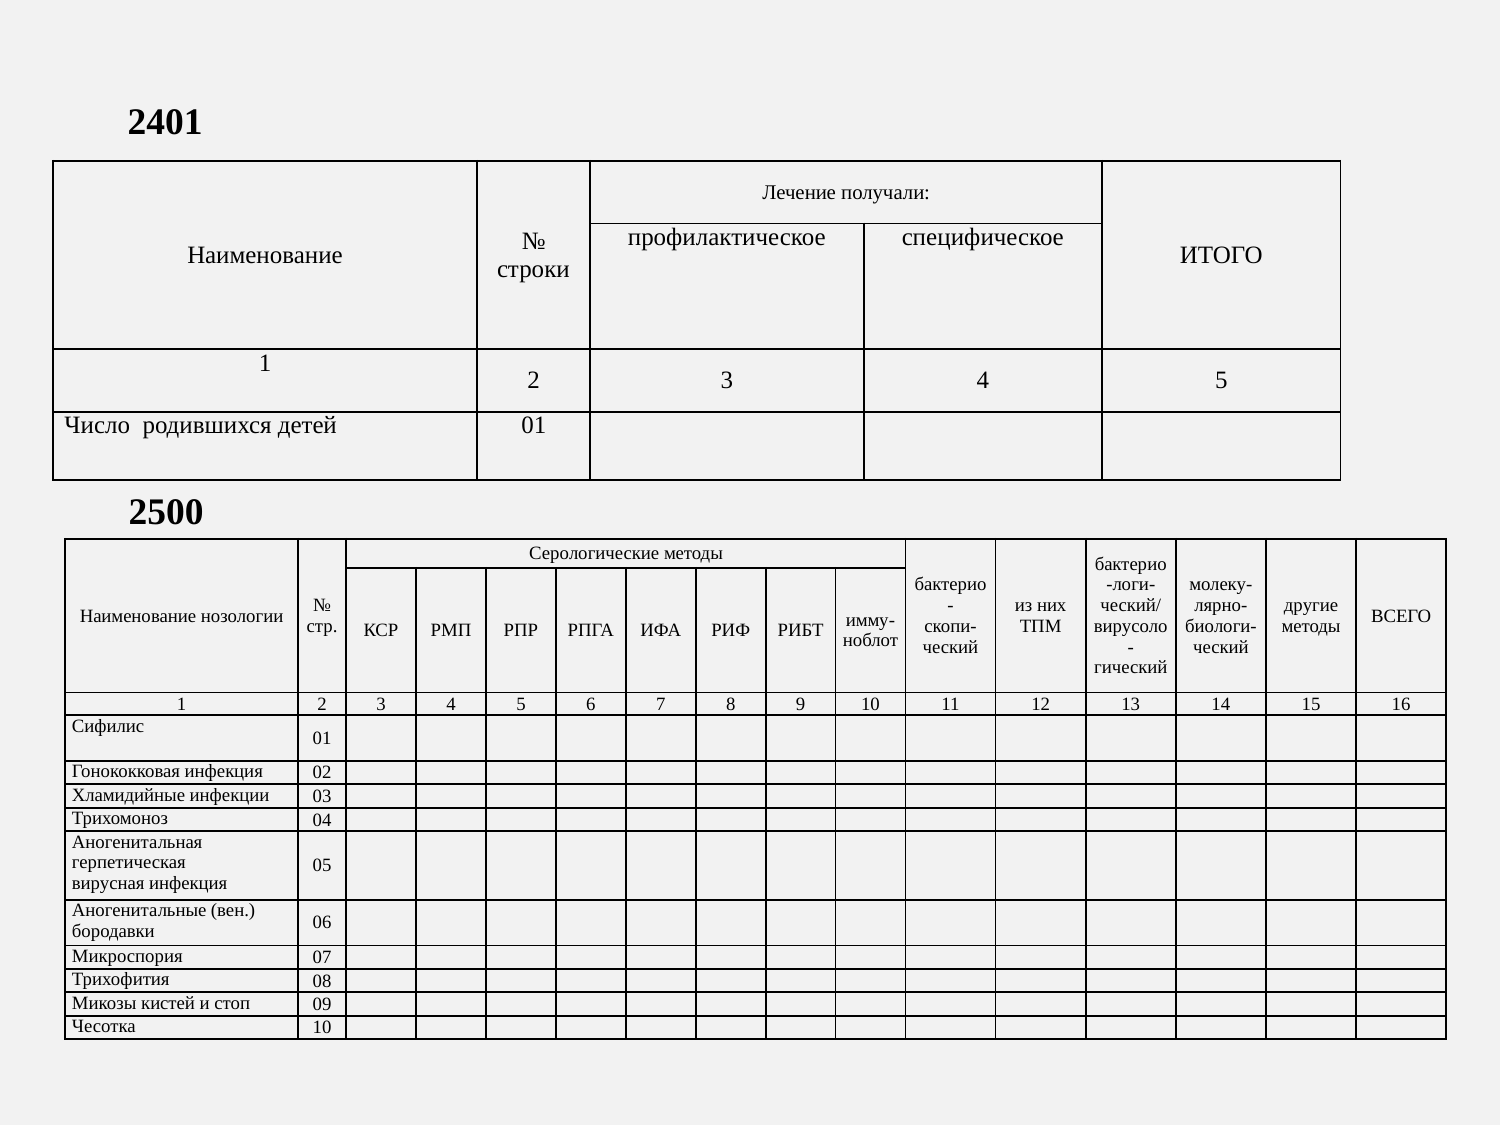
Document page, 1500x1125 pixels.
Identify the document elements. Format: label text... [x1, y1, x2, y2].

table_cell [487, 832, 555, 899]
table_cell [1357, 832, 1445, 899]
table_cell [906, 970, 995, 991]
table_cell 07 [299, 946, 345, 968]
table_cell 05 [299, 832, 345, 899]
table_cell ИФА [627, 569, 695, 692]
table_cell [836, 832, 905, 899]
table_cell [591, 413, 863, 479]
table_cell [627, 716, 695, 760]
table_cell [1103, 413, 1340, 479]
table_cell [697, 832, 765, 899]
table_cell [1357, 809, 1445, 830]
table_cell [767, 716, 835, 760]
table_cell специфическое [865, 224, 1101, 348]
table_cell [487, 762, 555, 783]
table_cell [347, 970, 415, 991]
table_cell 12 [996, 693, 1085, 714]
table_header Серологические методы [347, 540, 905, 567]
table_cell [487, 809, 555, 830]
table_cell Сифилис [66, 716, 297, 760]
table_cell [906, 901, 995, 945]
table_cell [627, 970, 695, 991]
table_header другие методы [1267, 540, 1355, 692]
table_cell [906, 832, 995, 899]
table_cell [417, 901, 485, 945]
table_cell 06 [299, 901, 345, 945]
text_box 2500 [113, 479, 219, 540]
table_header № стр. [299, 540, 345, 692]
table_cell 13 [1087, 693, 1175, 714]
table_cell [1177, 716, 1265, 760]
table_cell [1177, 1017, 1265, 1038]
table_cell [627, 762, 695, 783]
table_cell [557, 762, 625, 783]
table_cell [1177, 832, 1265, 899]
table_cell [1177, 809, 1265, 830]
table_cell [487, 1017, 555, 1038]
table_cell [1267, 970, 1355, 991]
table_cell [557, 1017, 625, 1038]
table_cell [627, 901, 695, 945]
table_header Наименование [54, 162, 476, 348]
table_cell Хламидийные инфекции [66, 785, 297, 807]
table_cell [697, 901, 765, 945]
table_cell [906, 809, 995, 830]
table_cell [996, 832, 1085, 899]
table_cell [697, 716, 765, 760]
table_cell [906, 785, 995, 807]
table_cell [417, 993, 485, 1015]
table_cell 3 [591, 350, 863, 411]
table_cell имму-ноблот [836, 569, 905, 692]
table_header № строки [478, 162, 589, 348]
table_cell Аногенитальная герпетическая вирусная инфекция [66, 832, 297, 899]
table_cell [996, 946, 1085, 968]
table_cell [1357, 901, 1445, 945]
table_cell [836, 970, 905, 991]
table_cell [1357, 946, 1445, 968]
table_cell [1357, 785, 1445, 807]
table_cell [347, 762, 415, 783]
table_cell [487, 993, 555, 1015]
table_cell КСР [347, 569, 415, 692]
table_cell [347, 901, 415, 945]
table_cell [1087, 970, 1175, 991]
table_cell [557, 946, 625, 968]
table_cell [906, 946, 995, 968]
table_cell [347, 809, 415, 830]
table_cell [417, 1017, 485, 1038]
table_cell [1357, 762, 1445, 783]
table_cell 1 [66, 693, 297, 714]
table_cell [347, 832, 415, 899]
table_cell [906, 762, 995, 783]
table_cell [417, 970, 485, 991]
table_cell [487, 785, 555, 807]
table_cell 1 [54, 350, 476, 411]
table_cell профилактическое [591, 224, 863, 348]
table_cell [627, 785, 695, 807]
table_cell [557, 832, 625, 899]
table_cell РПР [487, 569, 555, 692]
table_cell [996, 809, 1085, 830]
table_cell 5 [487, 693, 555, 714]
table_header ВСЕГО [1357, 540, 1445, 692]
table_cell [557, 785, 625, 807]
table_cell [1087, 946, 1175, 968]
table_cell [627, 993, 695, 1015]
table_cell [767, 832, 835, 899]
table_cell 6 [557, 693, 625, 714]
table_cell 4 [417, 693, 485, 714]
table_cell 16 [1357, 693, 1445, 714]
table_cell [1087, 762, 1175, 783]
table_cell [697, 993, 765, 1015]
table_cell [1267, 785, 1355, 807]
table_cell 09 [299, 993, 345, 1015]
table_cell [1177, 785, 1265, 807]
table_cell [487, 970, 555, 991]
table_cell [1087, 785, 1175, 807]
table_cell Трихофития [66, 970, 297, 991]
table_cell [347, 993, 415, 1015]
table_cell РПГА [557, 569, 625, 692]
table_cell 02 [299, 762, 345, 783]
table_cell [347, 946, 415, 968]
table_header бактерио-логи-ческий/ вирусоло- гический [1087, 540, 1175, 692]
table_cell [767, 809, 835, 830]
table_cell [627, 809, 695, 830]
table_cell [347, 785, 415, 807]
title [75, 50, 1425, 138]
table_cell [417, 716, 485, 760]
table_cell [557, 716, 625, 760]
table_cell [487, 946, 555, 968]
table_cell [1267, 809, 1355, 830]
table_cell 3 [347, 693, 415, 714]
table_cell [906, 993, 995, 1015]
table_cell 2 [478, 350, 589, 411]
table_cell [836, 993, 905, 1015]
table_cell [996, 762, 1085, 783]
table_cell [996, 785, 1085, 807]
table_cell [487, 716, 555, 760]
table_header молеку- лярно- биологи-ческий [1177, 540, 1265, 692]
table_cell [1087, 716, 1175, 760]
table_cell [836, 809, 905, 830]
table_cell 01 [478, 413, 589, 479]
table_cell 01 [299, 716, 345, 760]
table_cell Трихомоноз [66, 809, 297, 830]
table_cell [1177, 993, 1265, 1015]
table_cell [697, 970, 765, 991]
table_cell [836, 901, 905, 945]
table_cell [697, 946, 765, 968]
table_cell [1087, 1017, 1175, 1038]
table_cell [996, 716, 1085, 760]
table_cell [906, 1017, 995, 1038]
table_cell 4 [865, 350, 1101, 411]
table_cell [627, 832, 695, 899]
table_cell РМП [417, 569, 485, 692]
table_cell [417, 832, 485, 899]
table_cell [1267, 716, 1355, 760]
table_cell [836, 946, 905, 968]
table_cell [487, 901, 555, 945]
table_cell [1177, 762, 1265, 783]
table_cell Гонококковая инфекция [66, 762, 297, 783]
table_cell 11 [906, 693, 995, 714]
table_cell [417, 809, 485, 830]
table_cell [1267, 946, 1355, 968]
table_cell [906, 716, 995, 760]
table_header Наименование нозологии [66, 540, 297, 692]
table_cell [1267, 1017, 1355, 1038]
table_cell [697, 1017, 765, 1038]
text_box 2401 [112, 89, 218, 150]
table_cell [996, 901, 1085, 945]
table_cell [1267, 762, 1355, 783]
table_header из них ТПМ [996, 540, 1085, 692]
table_cell [1267, 993, 1355, 1015]
table_cell [767, 1017, 835, 1038]
table_cell 9 [767, 693, 835, 714]
table_cell 7 [627, 693, 695, 714]
table_cell [347, 1017, 415, 1038]
table_cell Чесотка [66, 1017, 297, 1038]
table_cell [836, 716, 905, 760]
table_cell [1267, 832, 1355, 899]
table_cell 2 [299, 693, 345, 714]
table_cell [627, 946, 695, 968]
table_cell [627, 1017, 695, 1038]
table_cell 04 [299, 809, 345, 830]
table_cell [557, 809, 625, 830]
table_cell [865, 413, 1101, 479]
table_cell [836, 762, 905, 783]
table_cell РИФ [697, 569, 765, 692]
table_cell [1177, 946, 1265, 968]
table_cell [767, 762, 835, 783]
table_header бактерио- скопи-ческий [906, 540, 995, 692]
table_cell 10 [836, 693, 905, 714]
table_cell [1357, 993, 1445, 1015]
table_cell [767, 993, 835, 1015]
table_cell Микроспория [66, 946, 297, 968]
table_cell 8 [697, 693, 765, 714]
table_cell [1357, 716, 1445, 760]
table_cell [1087, 832, 1175, 899]
table_cell 5 [1103, 350, 1340, 411]
table_cell [417, 762, 485, 783]
table_cell [417, 785, 485, 807]
table_cell [1357, 1017, 1445, 1038]
table_cell Число родившихся детей [54, 413, 476, 479]
table_cell [697, 809, 765, 830]
table_cell 03 [299, 785, 345, 807]
table_cell [1177, 970, 1265, 991]
table_cell Аногенитальные (вен.) бородавки [66, 901, 297, 945]
table_cell [767, 946, 835, 968]
table_cell [767, 970, 835, 991]
table_cell [697, 762, 765, 783]
table_cell [996, 1017, 1085, 1038]
table_cell [1357, 970, 1445, 991]
table_cell [1087, 993, 1175, 1015]
table_cell [1177, 901, 1265, 945]
table_cell [1087, 809, 1175, 830]
table_cell [836, 1017, 905, 1038]
table_cell Микозы кистей и стоп [66, 993, 297, 1015]
table_cell 10 [299, 1017, 345, 1038]
table_cell [557, 993, 625, 1015]
table_cell [767, 901, 835, 945]
table_cell [836, 785, 905, 807]
table_cell [767, 785, 835, 807]
table_cell 08 [299, 970, 345, 991]
table_cell [697, 785, 765, 807]
table_cell [1267, 901, 1355, 945]
table_header Лечение получали: [591, 162, 1101, 223]
table_cell РИБТ [767, 569, 835, 692]
table_header ИТОГО [1103, 162, 1340, 348]
table_cell [347, 716, 415, 760]
table_cell [1087, 901, 1175, 945]
table_cell 14 [1177, 693, 1265, 714]
table_cell [996, 993, 1085, 1015]
table_cell [996, 970, 1085, 991]
table_cell [557, 901, 625, 945]
table_cell 15 [1267, 693, 1355, 714]
table_cell [557, 970, 625, 991]
table_cell [417, 946, 485, 968]
